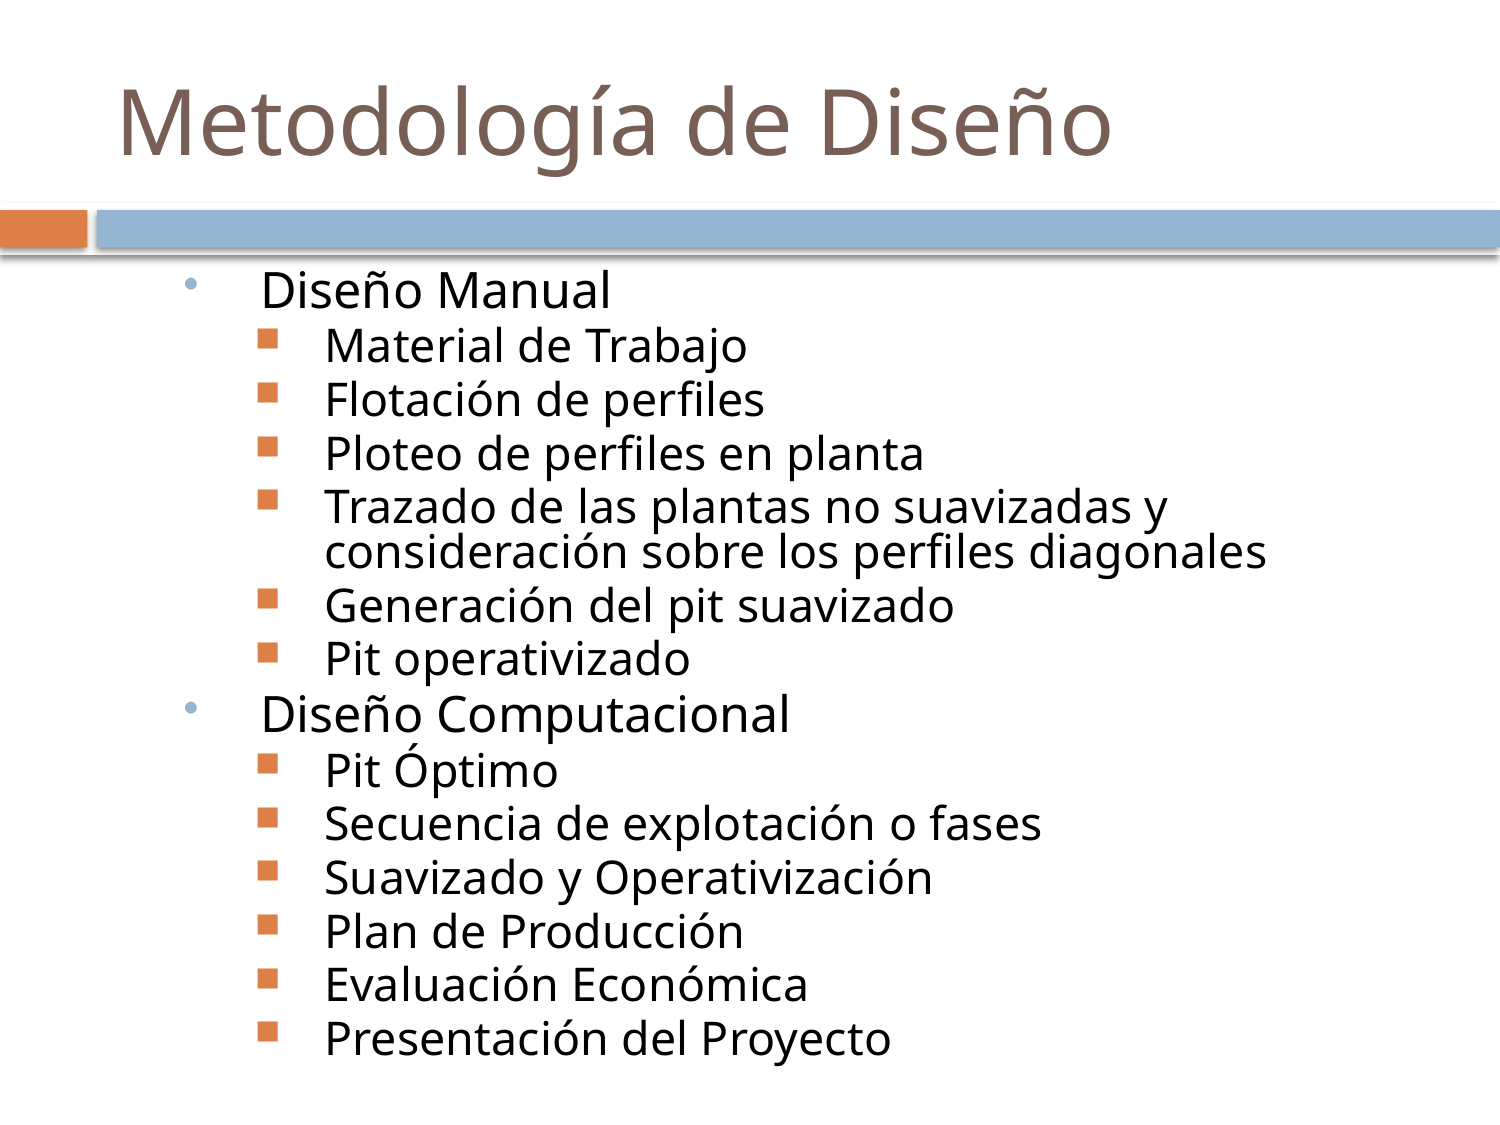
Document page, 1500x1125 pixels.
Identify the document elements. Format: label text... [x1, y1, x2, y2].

list Diseño Manual Material de Trabajo Flotación de perfiles Ploteo de perfiles en planta Trazado de las plantas no suavizadas y consideración sobre los perfiles diagonales Generación del pit suavizado Pit operativizado Diseño Computacional Pit Óptimo Secuencia de explotación o fases Suavizado y Operativización Plan de Producción Evaluación Económica Presentación del Proyecto [100, 262, 1438, 1075]
title Metodología de Diseño [100, 37, 1438, 200]
